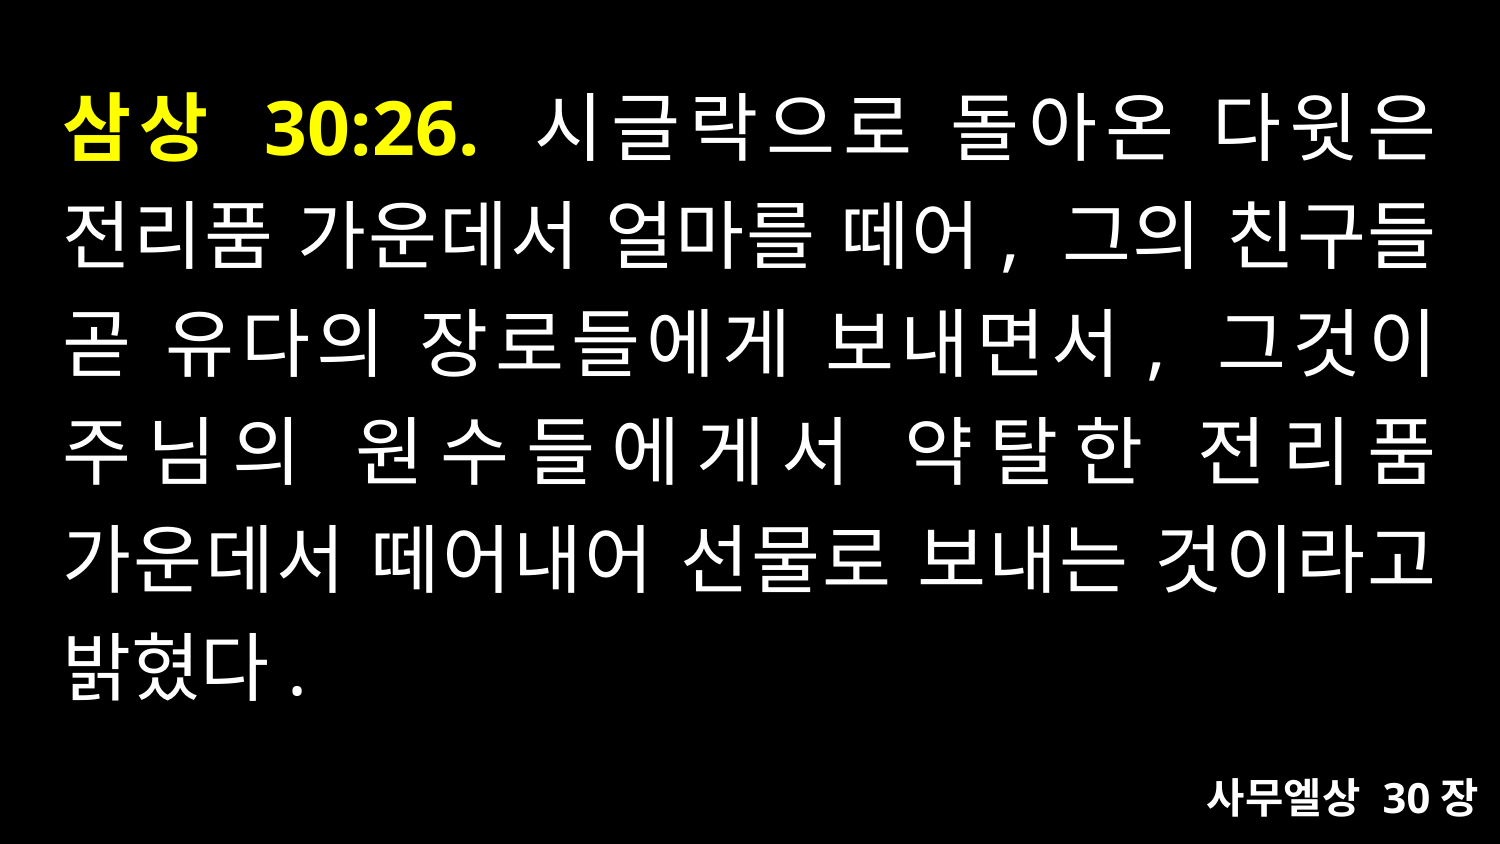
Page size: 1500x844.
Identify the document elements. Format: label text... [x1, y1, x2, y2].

title 삼상 30:26. 시글락으로 돌아온 다윗은 전리품 가운데서 얼마를 떼어, 그의 친구들 곧 유다의 장로들에게 보내면서, 그것이 주님의 원수들에게서 약탈한 전리품 가운데서 떼어내어 선물로 보내는 것이라고 밝혔다. [0, 0, 1500, 844]
subtitle 사무엘상 30장 [916, 770, 1500, 844]
